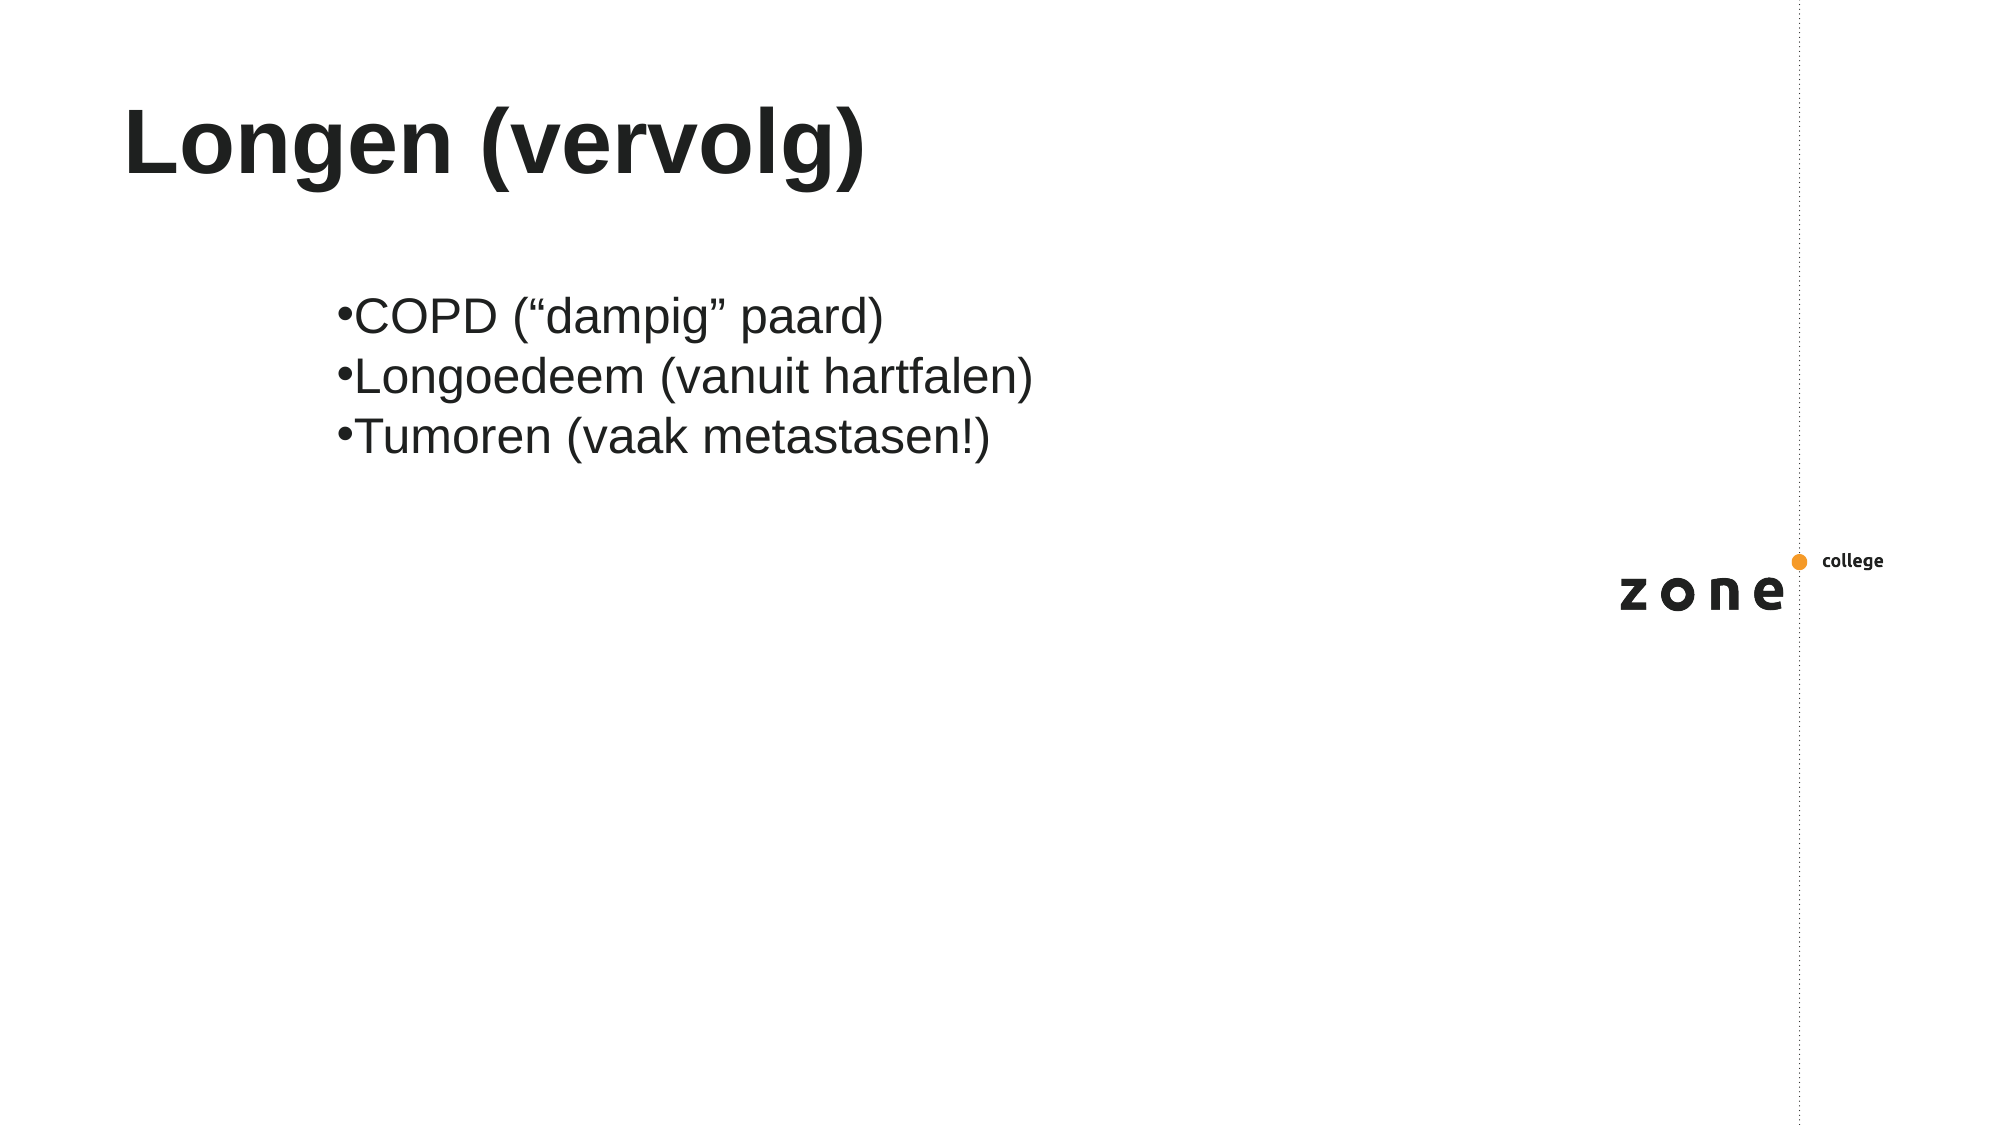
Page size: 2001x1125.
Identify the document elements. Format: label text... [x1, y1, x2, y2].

title Longen (vervolg) [124, 94, 1607, 272]
list COPD (“dampig” paard) Longoedeem (vanuit hartfalen) Tumoren (vaak metastasen!) [336, 283, 1607, 998]
picture [1596, 0, 2001, 1125]
